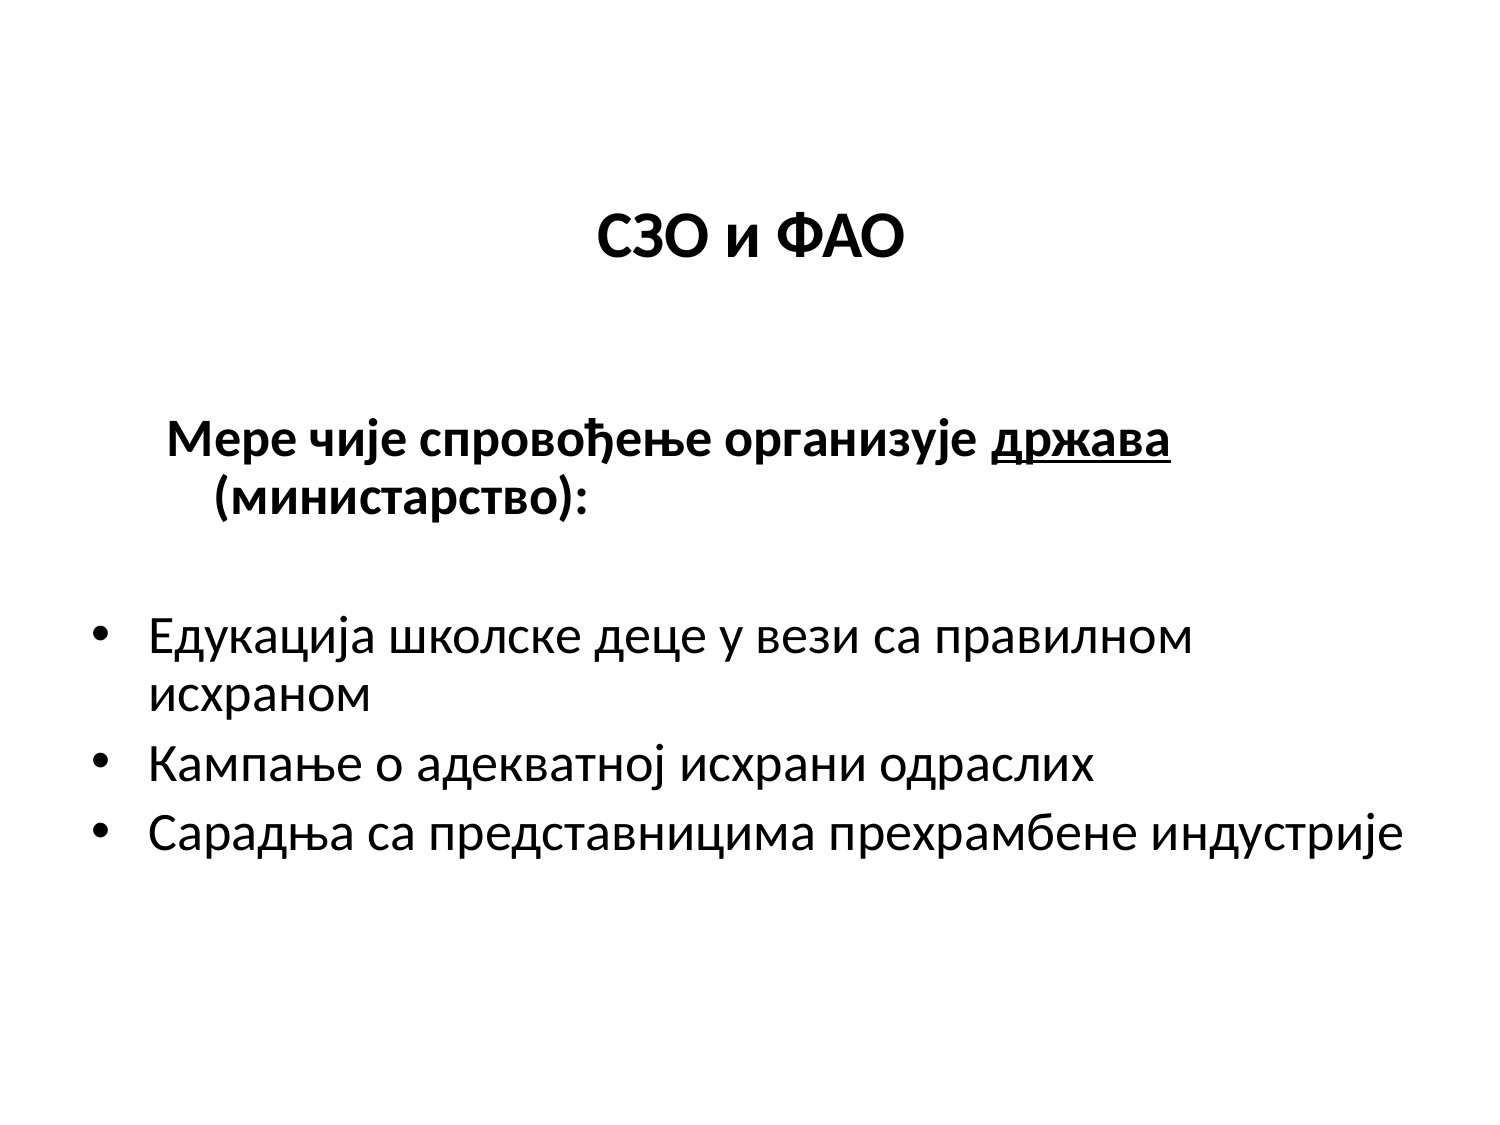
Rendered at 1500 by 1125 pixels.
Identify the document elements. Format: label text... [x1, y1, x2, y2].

list Мере чије спровођење организује држава (министарство): Едукација школске деце у вези са правилном исхраном Кампање о адекватној исхрани одраслих Сарадња са представницима прехрамбене индустрије [76, 326, 1427, 1069]
title СЗО и ФАО [76, 137, 1427, 325]
